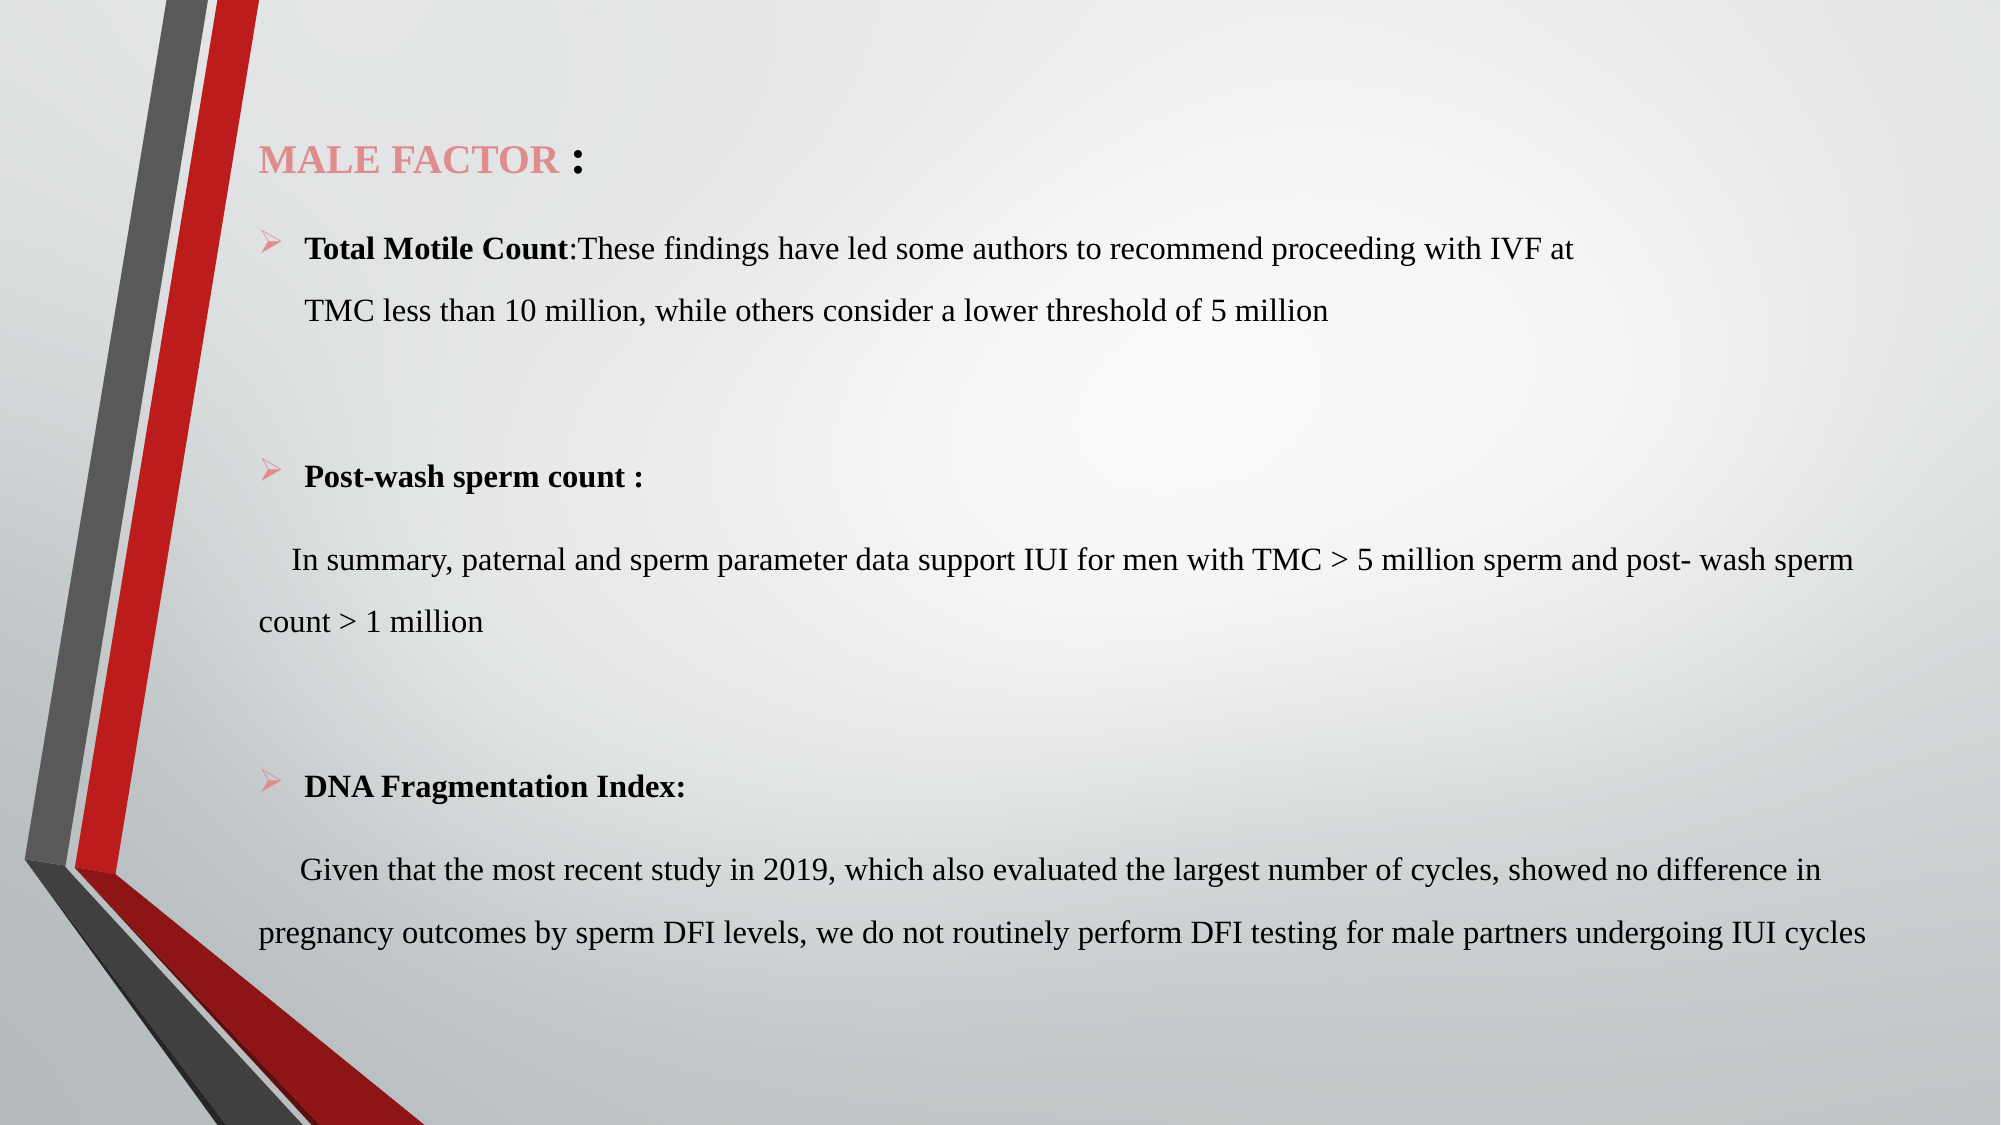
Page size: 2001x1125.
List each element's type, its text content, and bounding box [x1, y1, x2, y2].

list MALE FACTOR : Total Motile Count:These findings have led some authors to recommend proceeding with IVF at TMC less than 10 million, while others consider a lower threshold of 5 million Post-wash sperm count : In summary, paternal and sperm parameter data support IUI for men with TMC > 5 million sperm and post- wash sperm count > 1 million DNA Fragmentation Index: Given that the most recent study in 2019, which also evaluated the largest number of cycles, showed no difference in pregnancy outcomes by sperm DFI levels, we do not routinely perform DFI testing for male partners undergoing IUI cycles [243, 46, 1887, 993]
